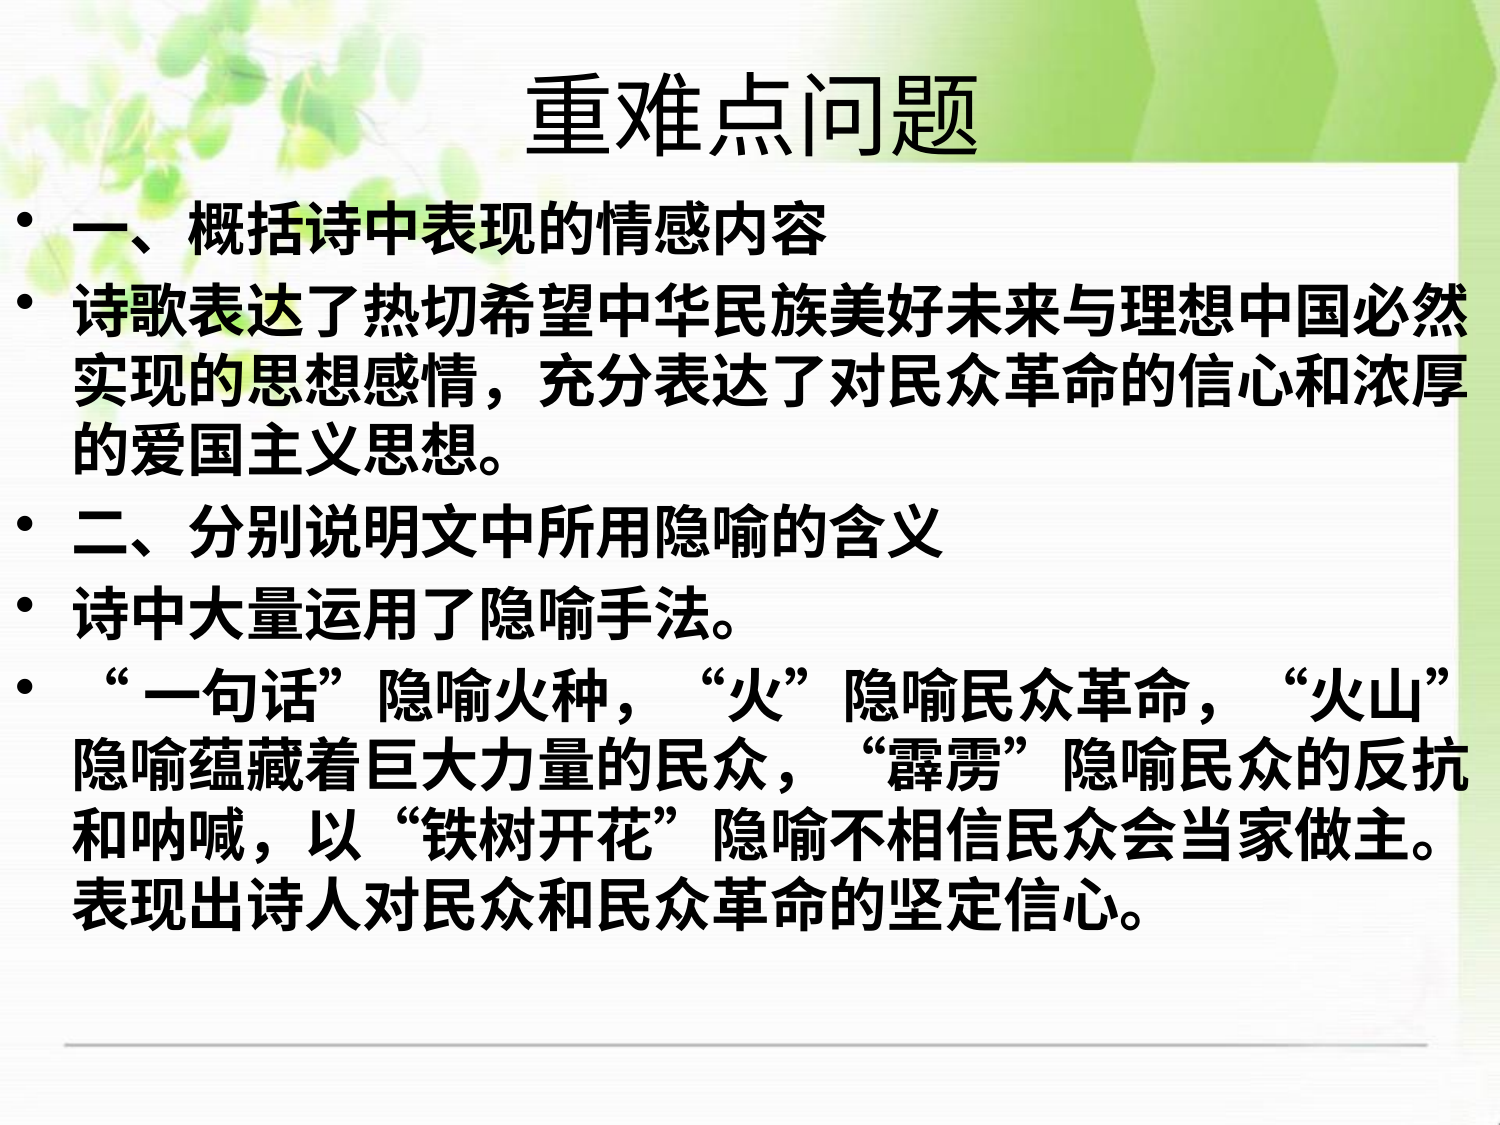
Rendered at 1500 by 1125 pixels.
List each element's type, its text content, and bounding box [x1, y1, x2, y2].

title 重难点问题 [76, 19, 1427, 184]
picture [0, 988, 1500, 1125]
list 一、概括诗中表现的情感内容 诗歌表达了热切希望中华民族美好未来与理想中国必然实现的思想感情，充分表达了对民众革命的信心和浓厚的爱国主义思想。 二、分别说明文中所用隐喻的含义 诗中大量运用了隐喻手法。 “一句话”隐喻火种，“火”隐喻民众革命，“火山”隐喻蕴藏着巨大力量的民众，“霹雳”隐喻民众的反抗和呐喊，以“铁树开花”隐喻不相信民众会当家做主。表现出诗人对民众和民众革命的坚定信心。 [0, 184, 1500, 988]
picture [0, 0, 1500, 184]
